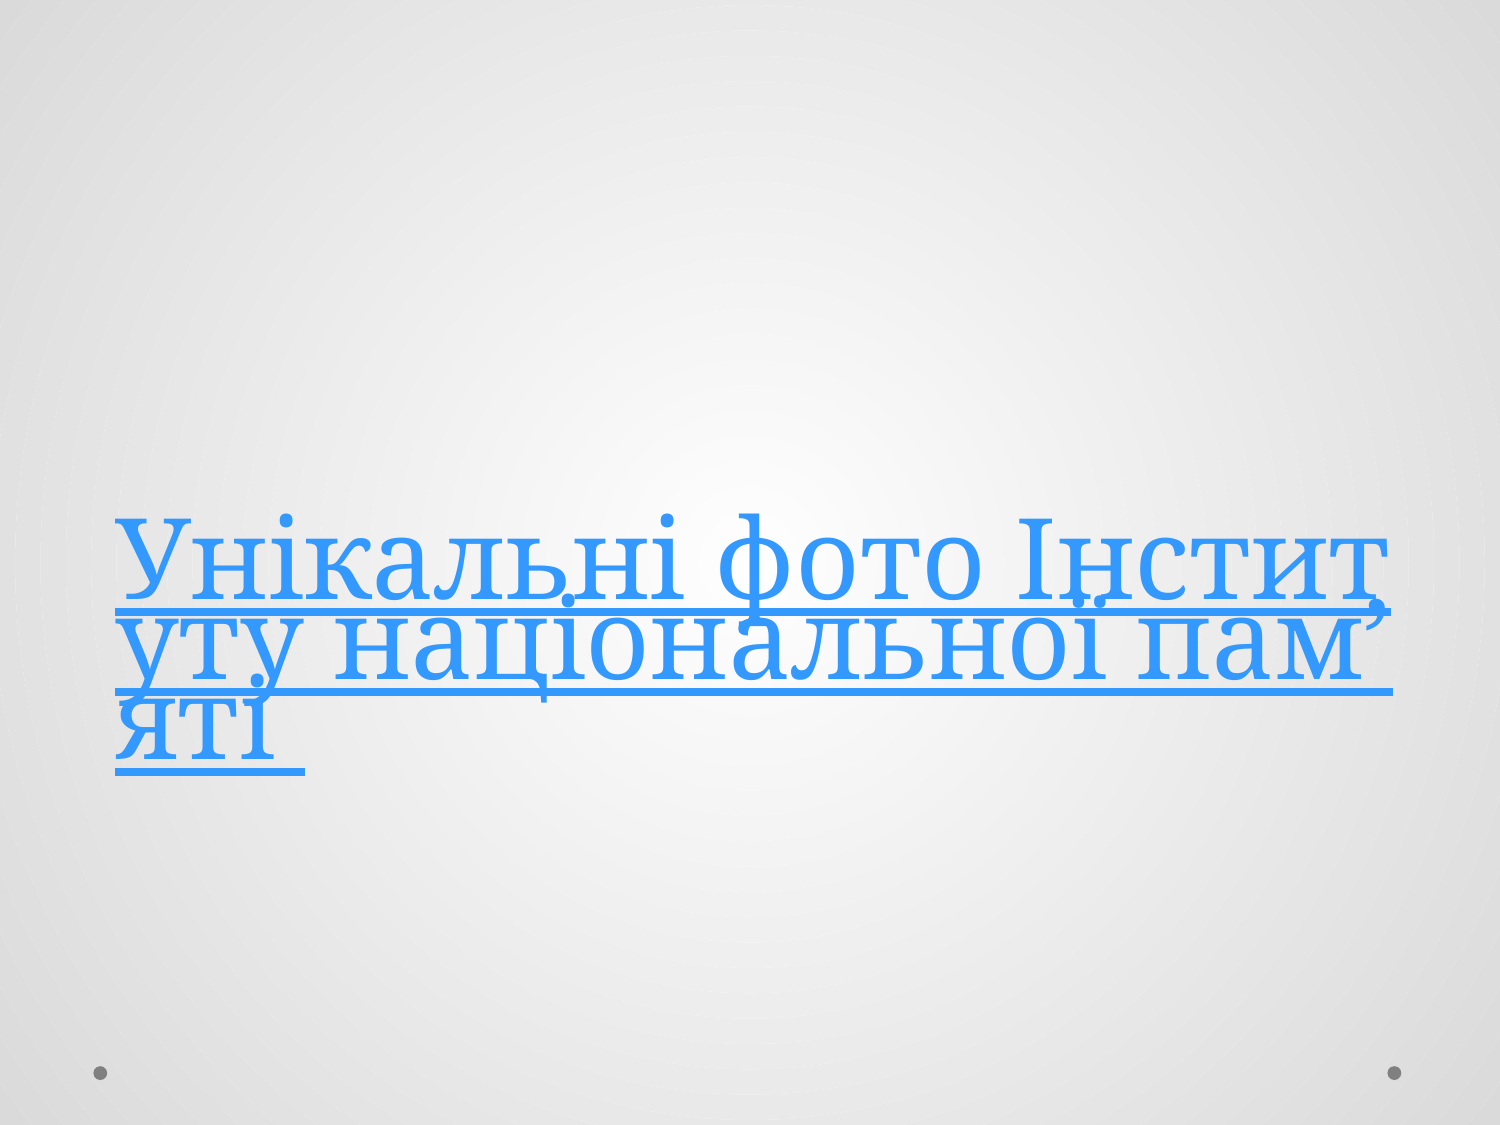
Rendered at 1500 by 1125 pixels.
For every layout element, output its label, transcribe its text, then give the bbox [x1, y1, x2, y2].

title Унікальні фото Інституту національної пам’яті [100, 385, 1451, 648]
